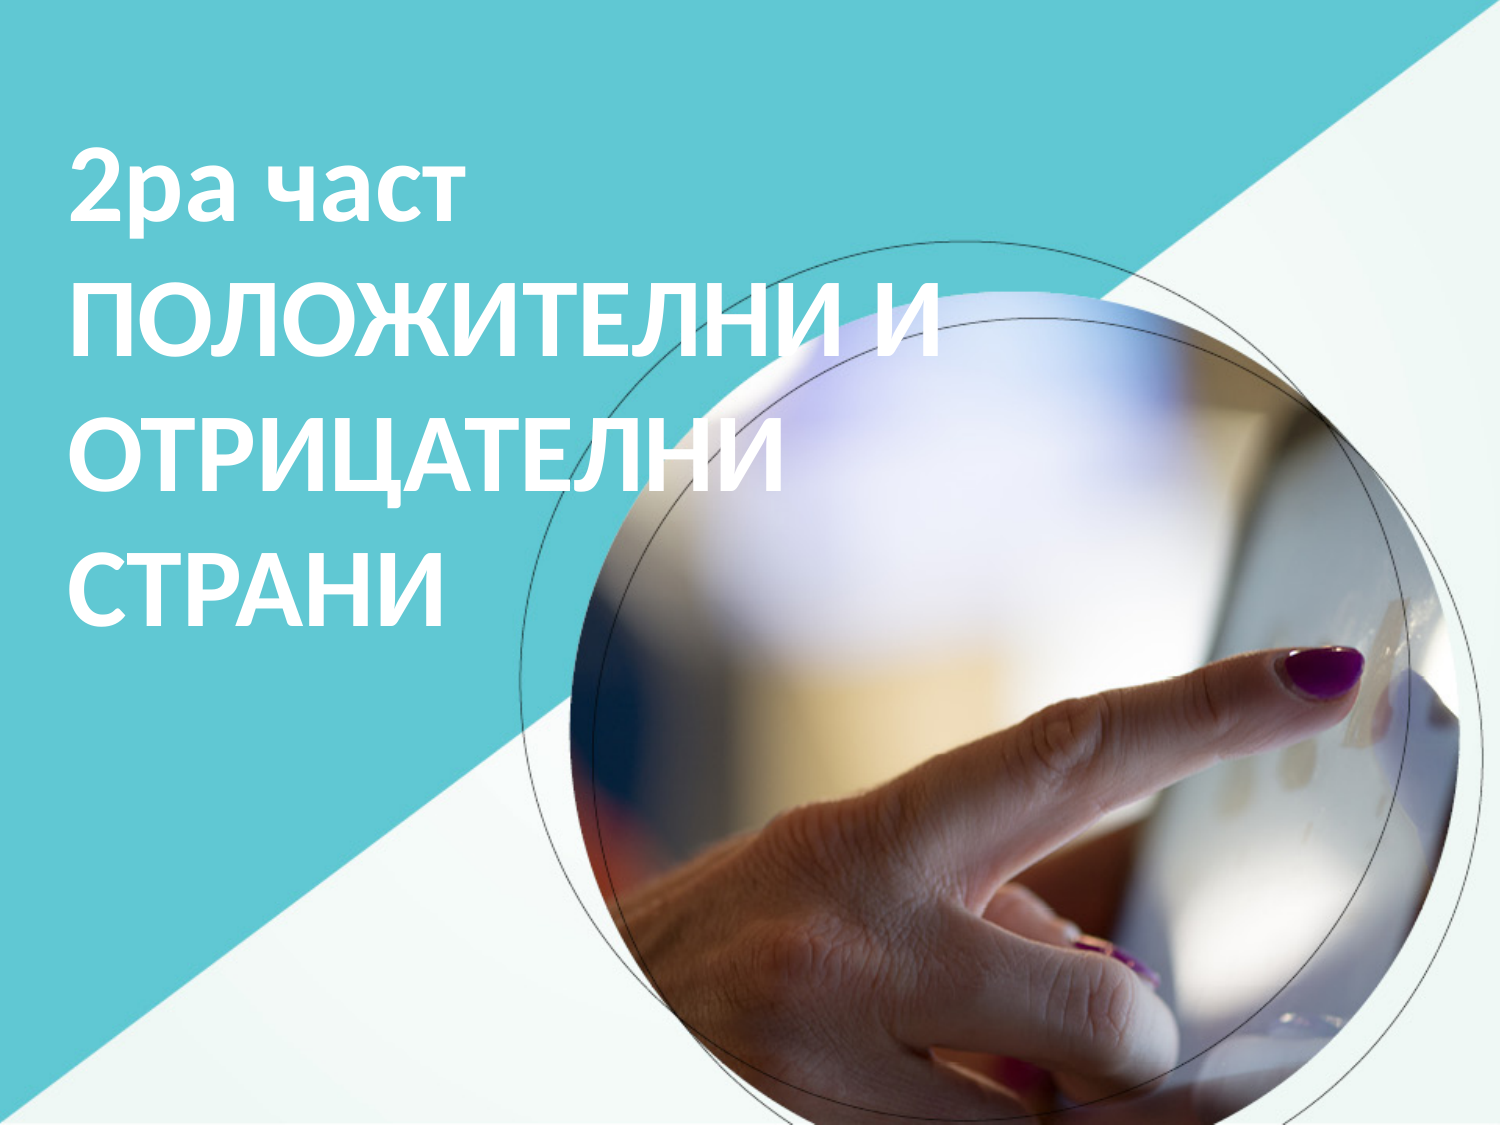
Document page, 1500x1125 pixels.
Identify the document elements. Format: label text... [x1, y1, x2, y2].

picture [0, 0, 1500, 1125]
text_box 2ра част ПОЛОЖИТЕЛНИ И ОТРИЦАТЕЛНИ СТРАНИ [52, 101, 1172, 657]
